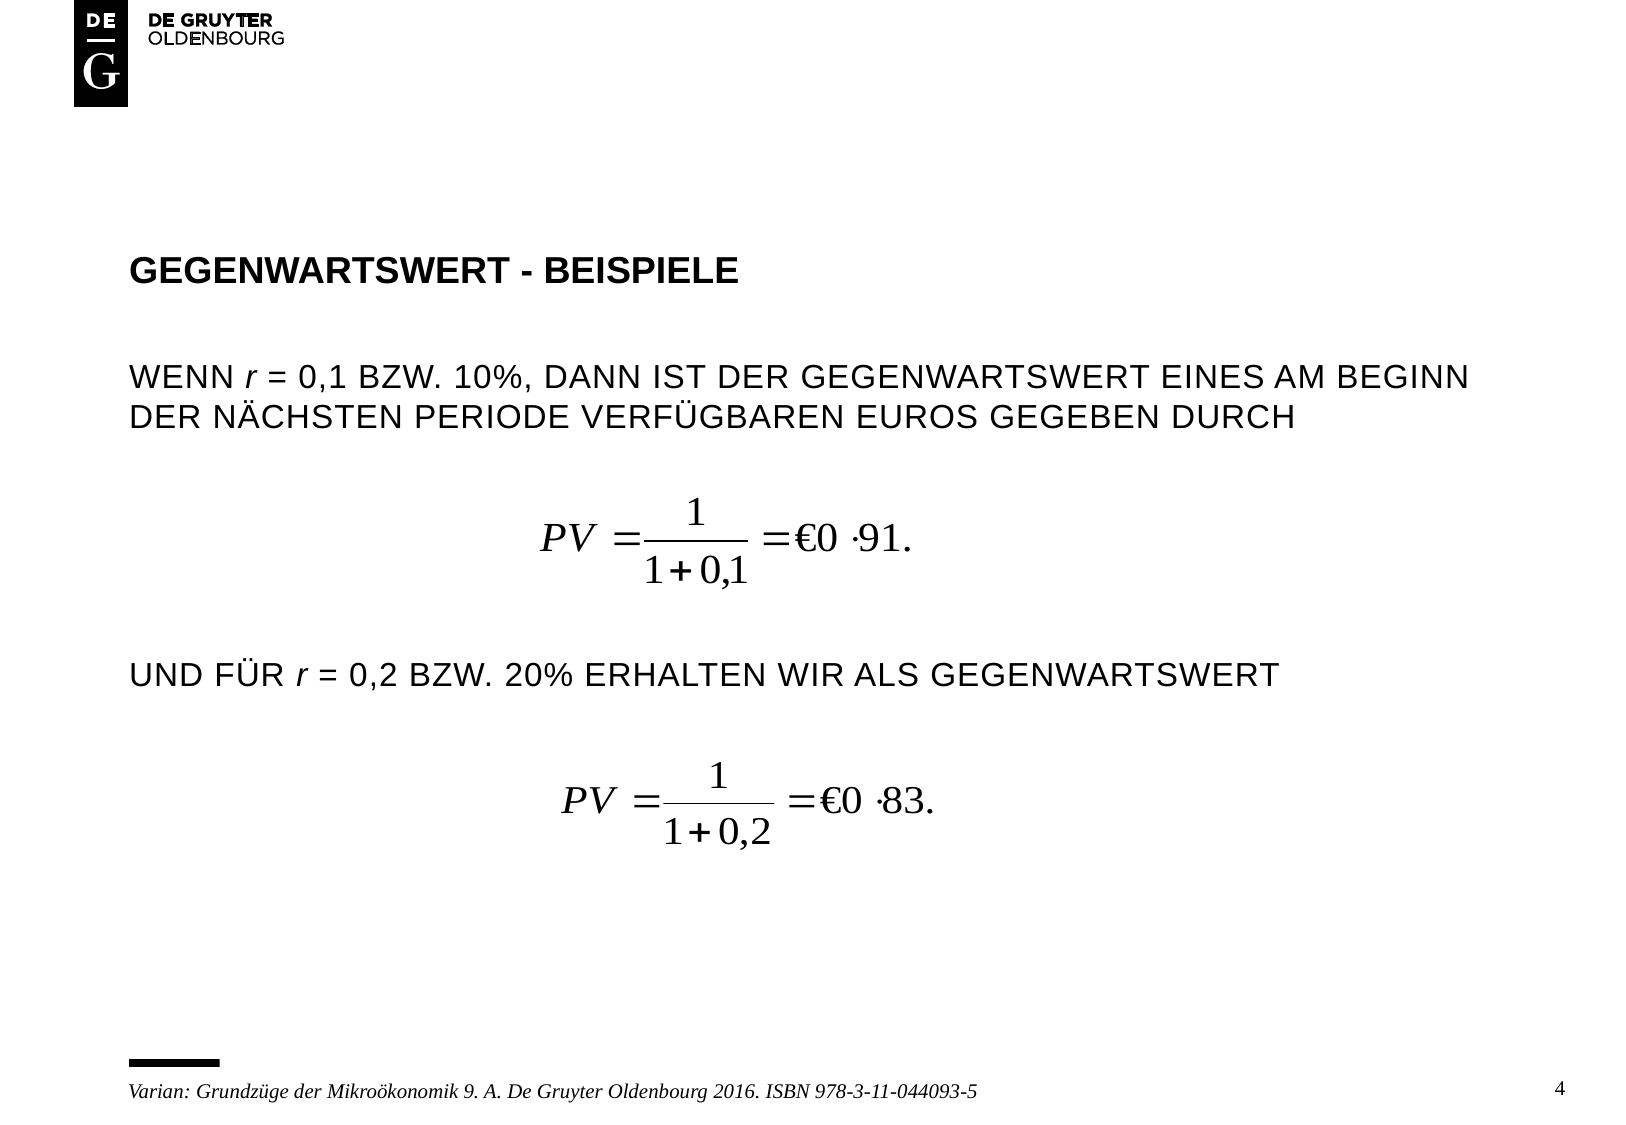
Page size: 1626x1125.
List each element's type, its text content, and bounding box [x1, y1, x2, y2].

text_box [531, 486, 919, 600]
slide_number 4 [1554, 1074, 1614, 1104]
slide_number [128, 1077, 1539, 1108]
title Gegenwartswert - beispiele [129, 245, 1556, 328]
list Wenn r = 0,1 bzw. 10%, dann ist der gegenwartswert eines am beginn der nächsten periode verfügbaren euros gegeben durch Und für r = 0,2 bzw. 20% erhalten wir als gegenwartswert [129, 355, 1556, 1018]
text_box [553, 750, 941, 860]
